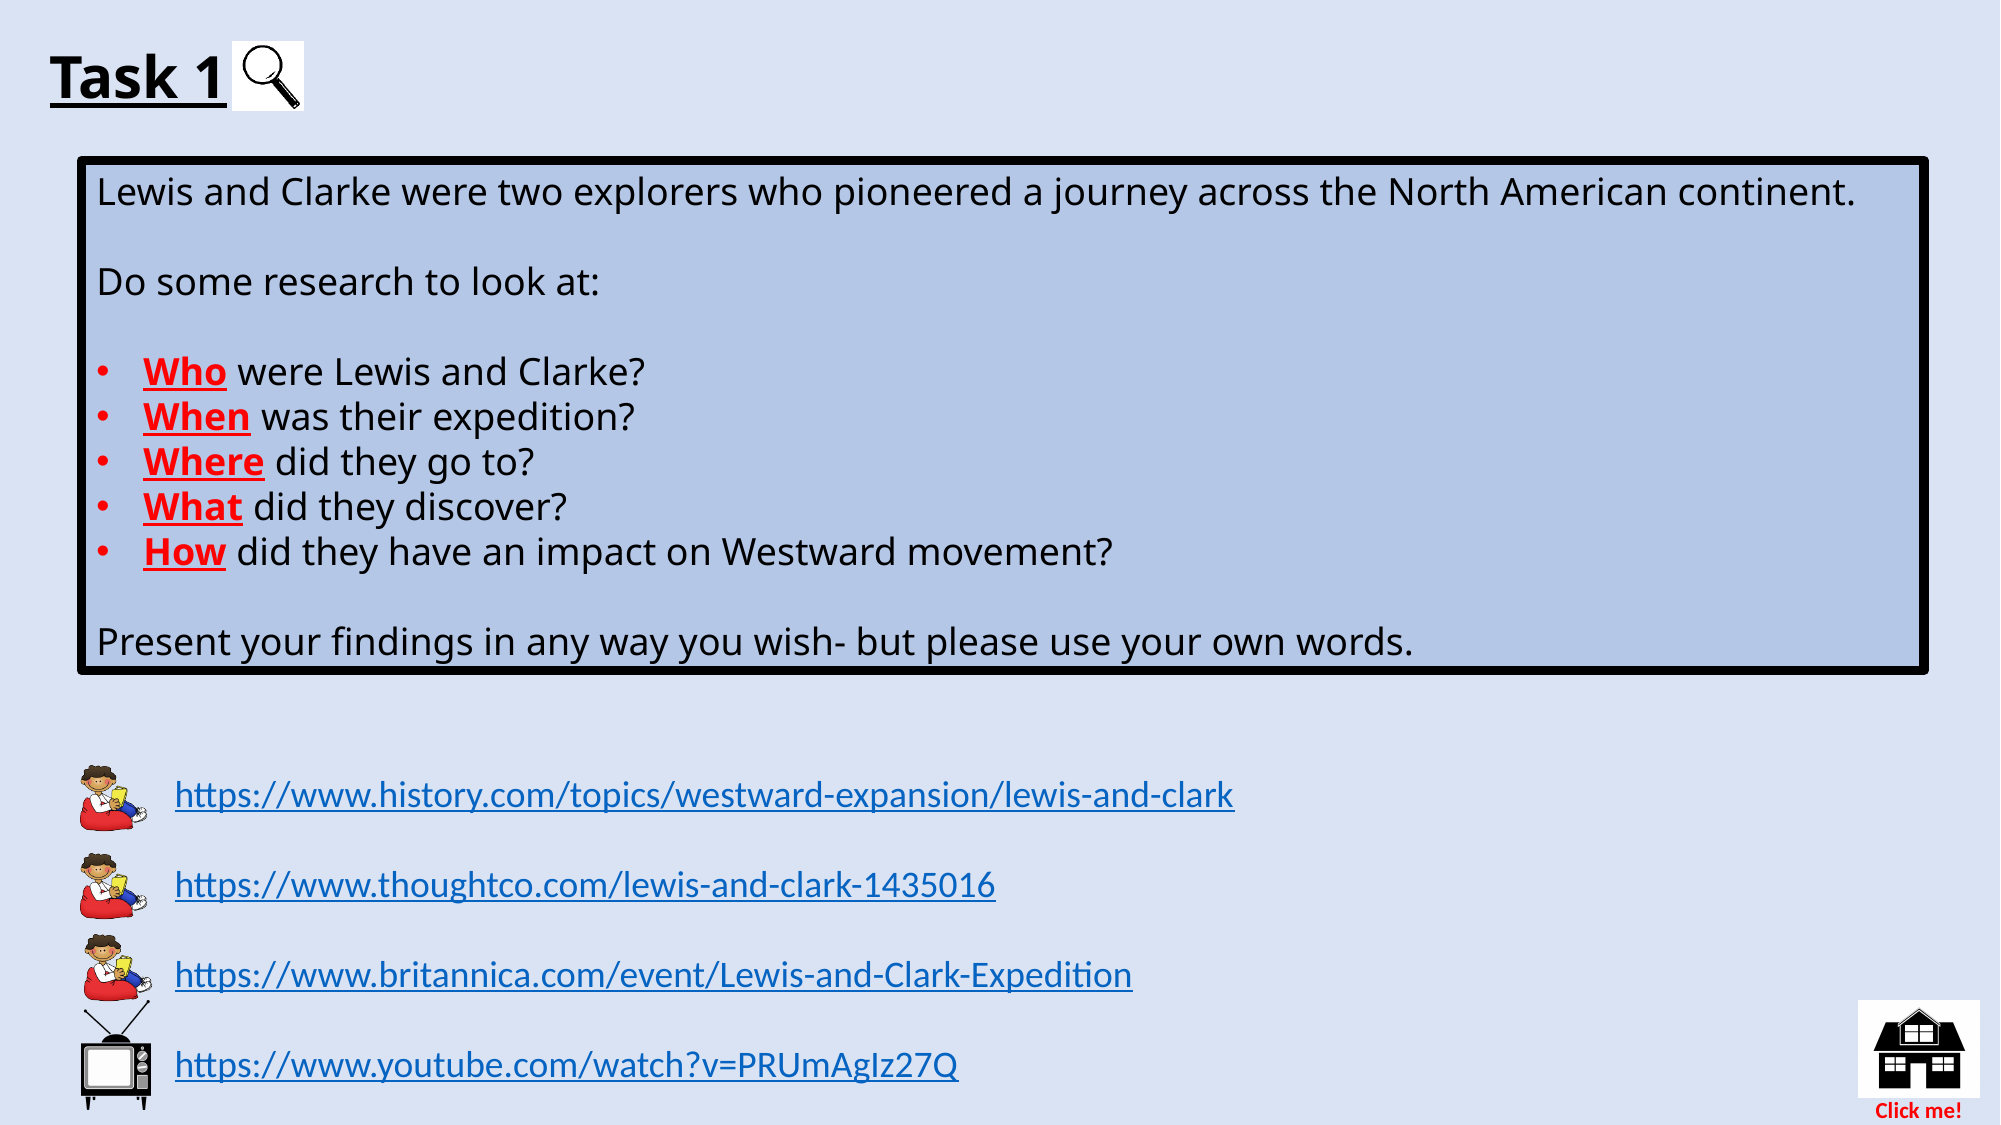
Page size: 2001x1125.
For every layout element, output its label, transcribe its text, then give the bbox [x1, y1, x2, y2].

picture [77, 851, 151, 921]
text_box https://www.history.com/topics/westward-expansion/lewis-and-clark https://www.thoughtco.com/lewis-and-clark-1435016 https://www.britannica.com/event/Lewis-and-Clark-Expedition https://www.youtube.com/watch?v=PRUmAgIz27Q [159, 762, 1959, 1093]
text_box Task 1 [34, 33, 502, 118]
picture [1858, 1000, 1980, 1098]
picture [232, 41, 304, 111]
picture [81, 932, 156, 1110]
picture [77, 763, 151, 833]
text_box Lewis and Clarke were two explorers who pioneered a journey across the North American continent. Do some research to look at: Who were Lewis and Clarke? When was their expedition? Where did they go to? What did they discover? How did they have an impact on Westward movement? Present your findings in any way you wish- but please use your own words. [81, 160, 1925, 671]
text_box Click me! [1858, 1098, 1980, 1125]
